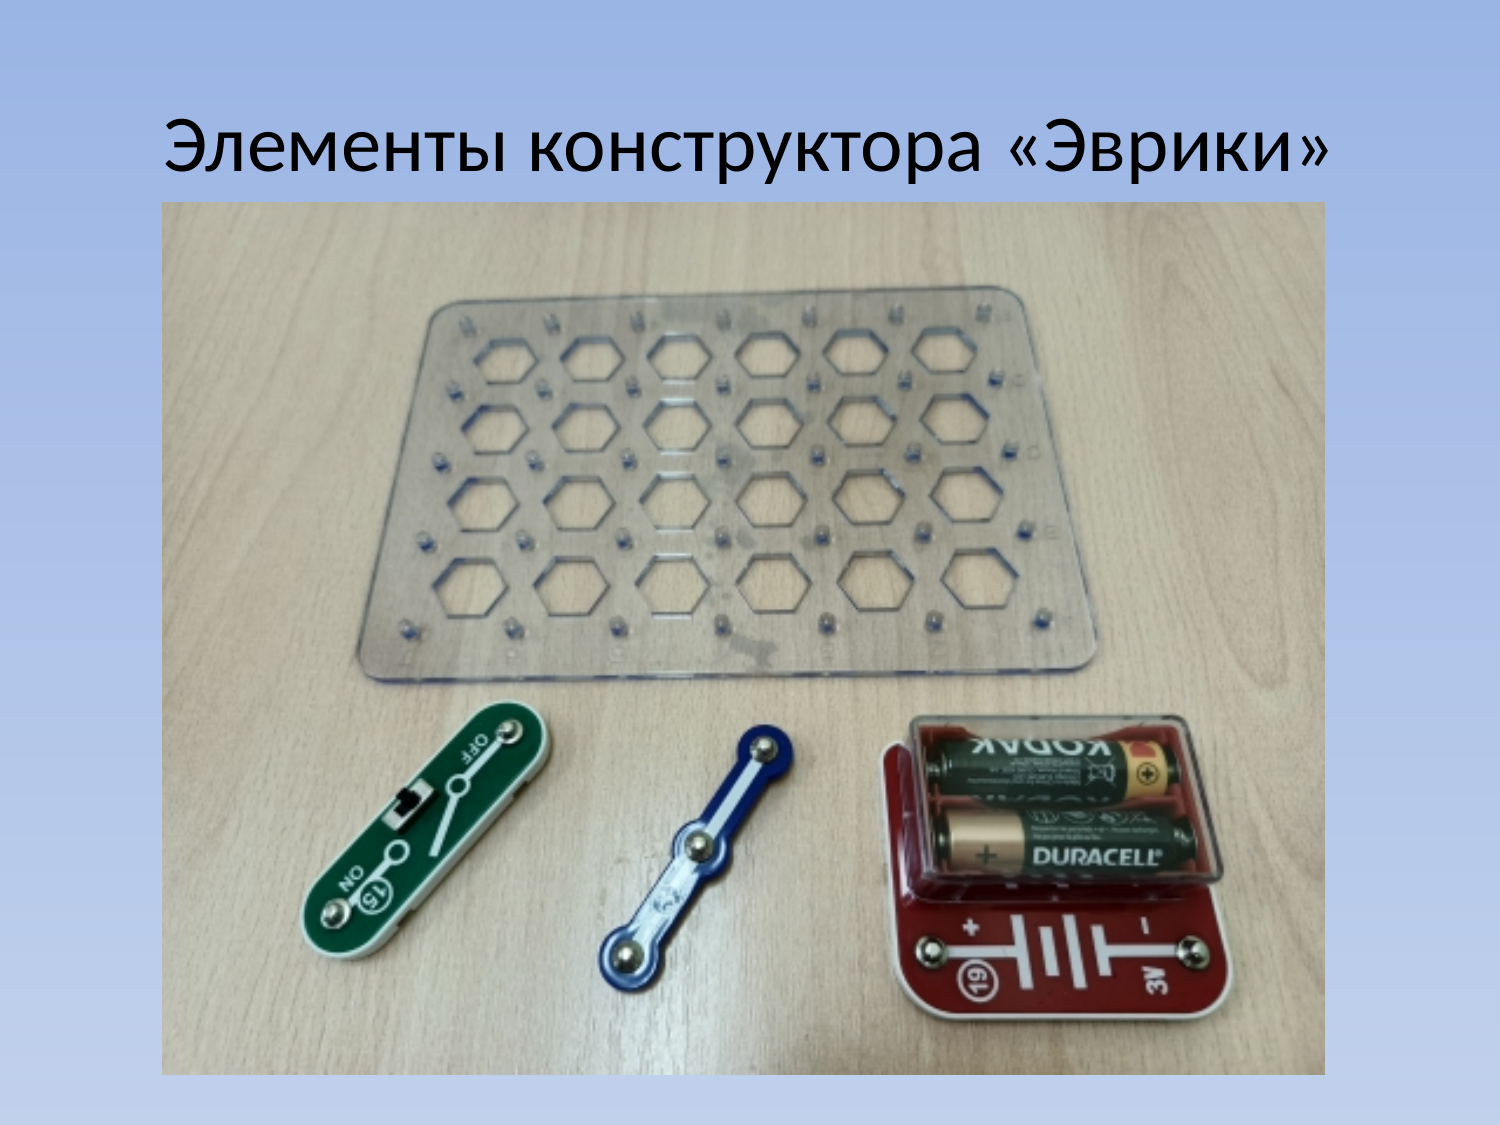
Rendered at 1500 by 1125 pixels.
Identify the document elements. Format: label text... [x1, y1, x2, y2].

title Элементы конструктора «Эврики» [75, 45, 1425, 233]
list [162, 202, 1326, 1075]
